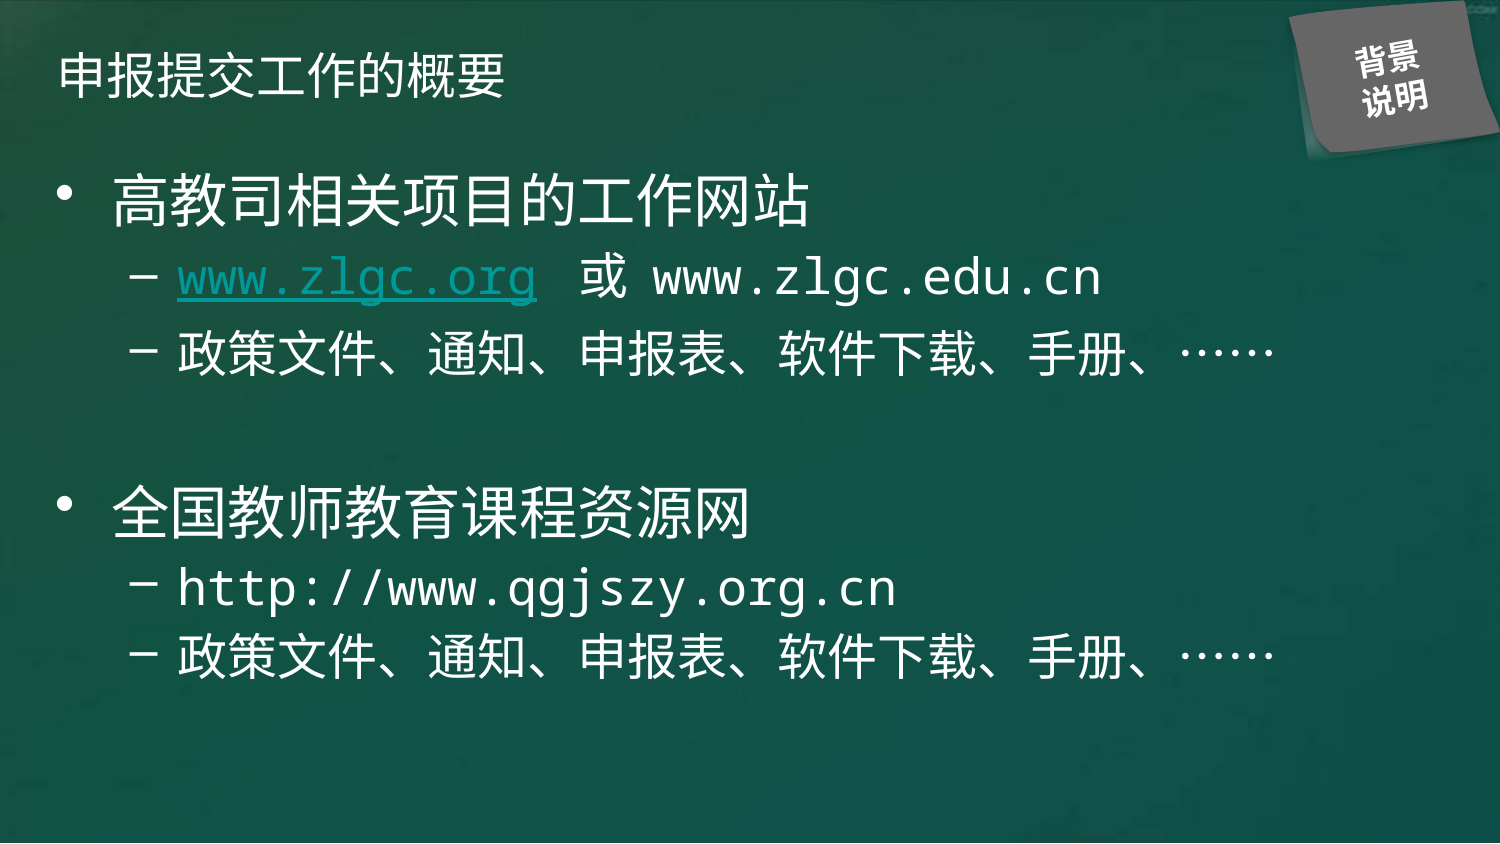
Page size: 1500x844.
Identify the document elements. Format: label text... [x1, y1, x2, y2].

list 高教司相关项目的工作网站 www.zlgc.org 或 www.zlgc.edu.cn 政策文件、通知、申报表、软件下载、手册、…… 全国教师教育课程资源网 http://www.qgjszy.org.cn 政策文件、通知、申报表、软件下载、手册、…… [40, 156, 1341, 820]
picture [0, 0, 1500, 843]
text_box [1288, 0, 1500, 162]
title 申报提交工作的概要 [41, 37, 719, 112]
